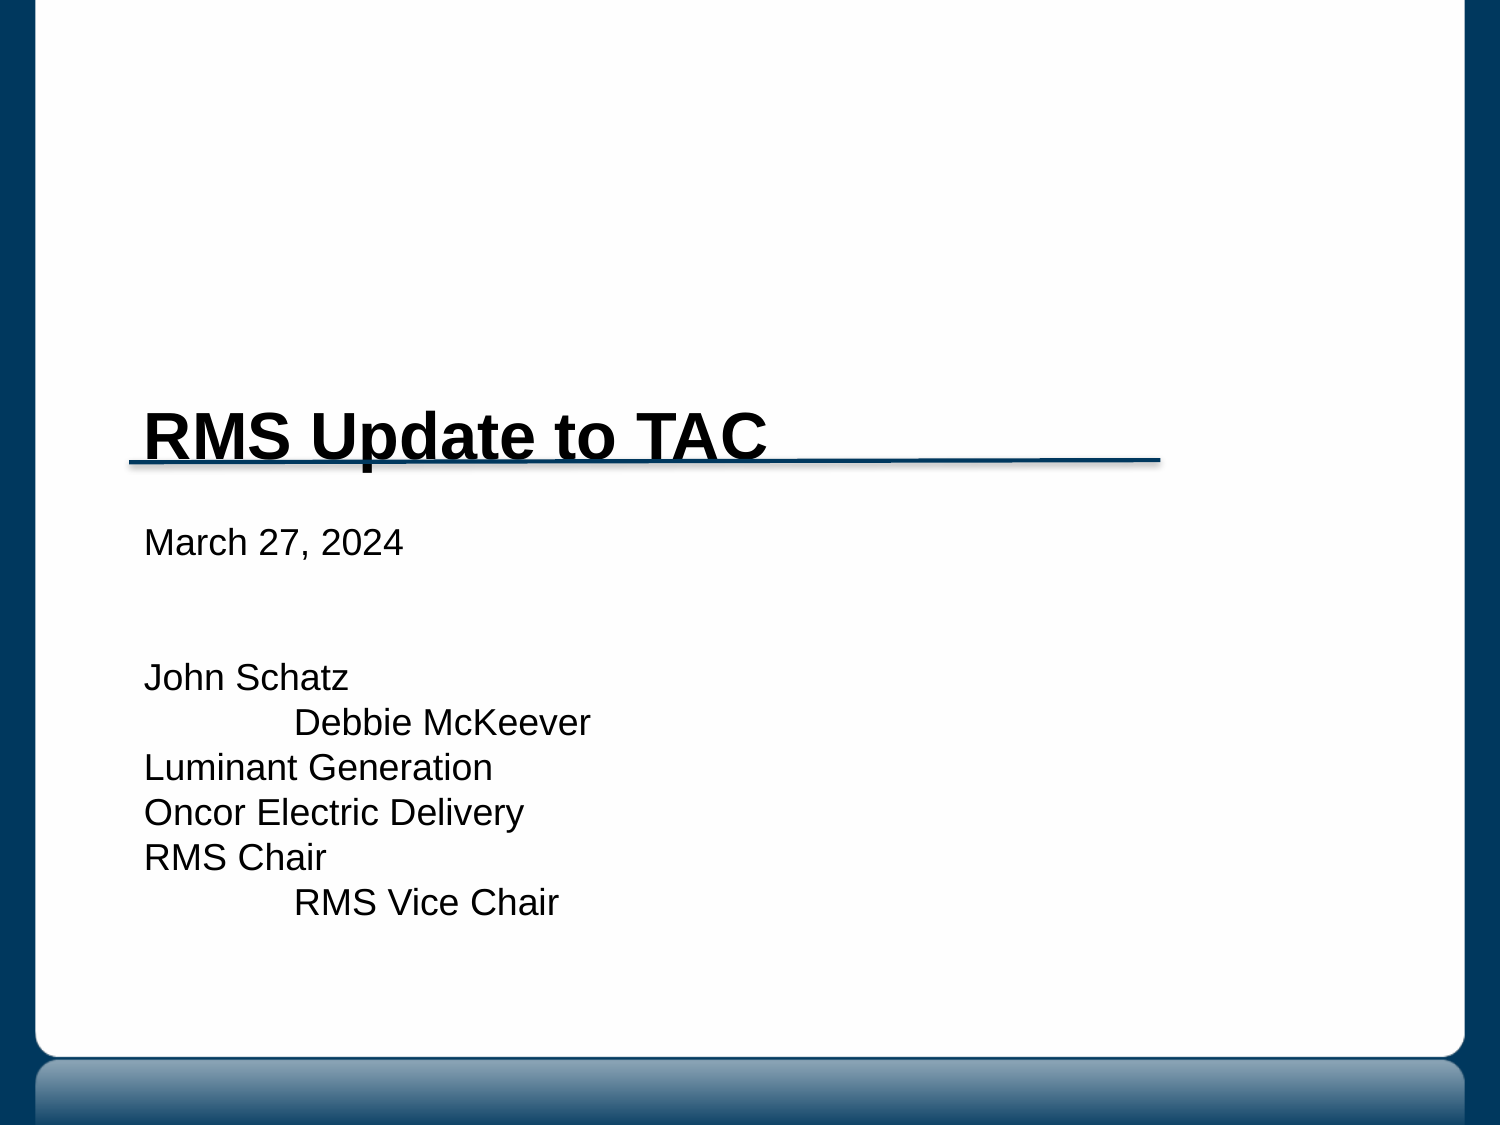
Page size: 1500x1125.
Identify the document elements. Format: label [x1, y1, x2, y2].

picture [35, 0, 1465, 1125]
text_box [128, 385, 1367, 800]
